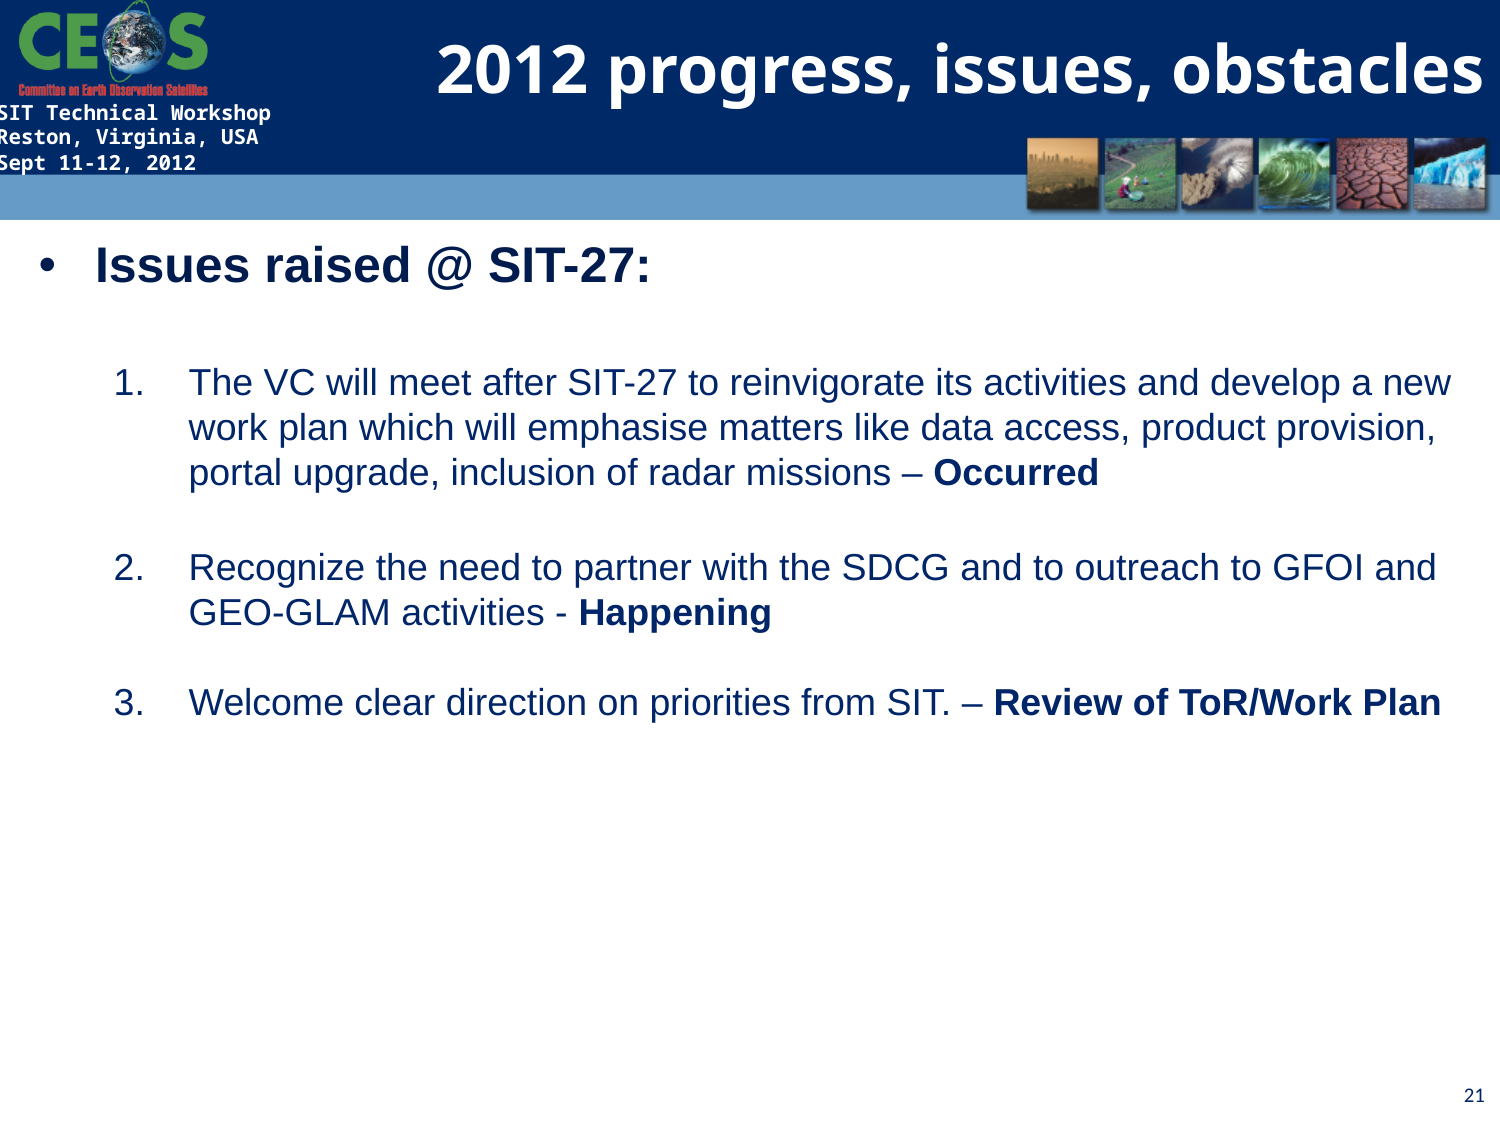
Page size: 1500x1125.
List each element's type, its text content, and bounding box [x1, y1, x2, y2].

text_box Issues raised @ SIT-27: The VC will meet after SIT-27 to reinvigorate its activities and develop a new work plan which will emphasise matters like data access, product provision, portal upgrade, inclusion of radar missions – Occurred Recognize the need to partner with the SDCG and to outreach to GFOI and GEO-GLAM activities - Happening Welcome clear direction on priorities from SIT. – Review of ToR/Work Plan [24, 232, 1473, 1074]
slide_number 21 [1187, 1073, 1500, 1125]
title 2012 progress, issues, obstacles [226, 16, 1500, 117]
picture [0, 0, 1500, 220]
